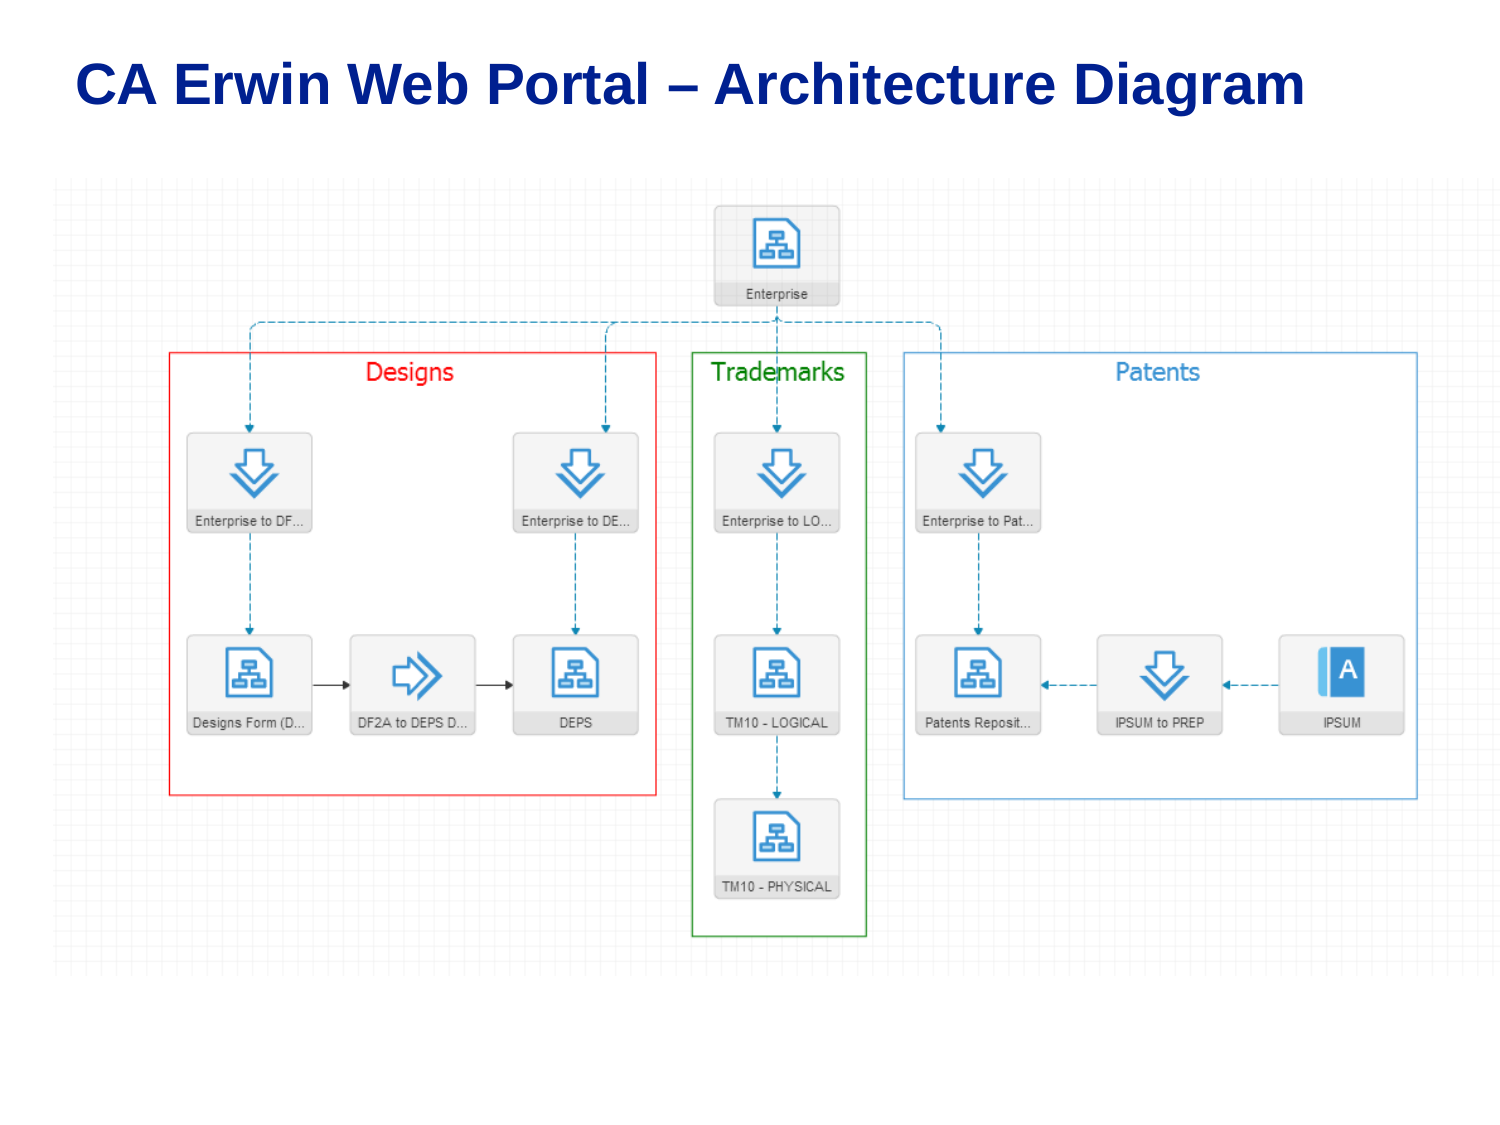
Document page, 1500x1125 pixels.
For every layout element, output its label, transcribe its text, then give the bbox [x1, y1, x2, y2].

picture [52, 177, 1500, 977]
title CA Erwin Web Portal – Architecture Diagram [74, 45, 1426, 176]
